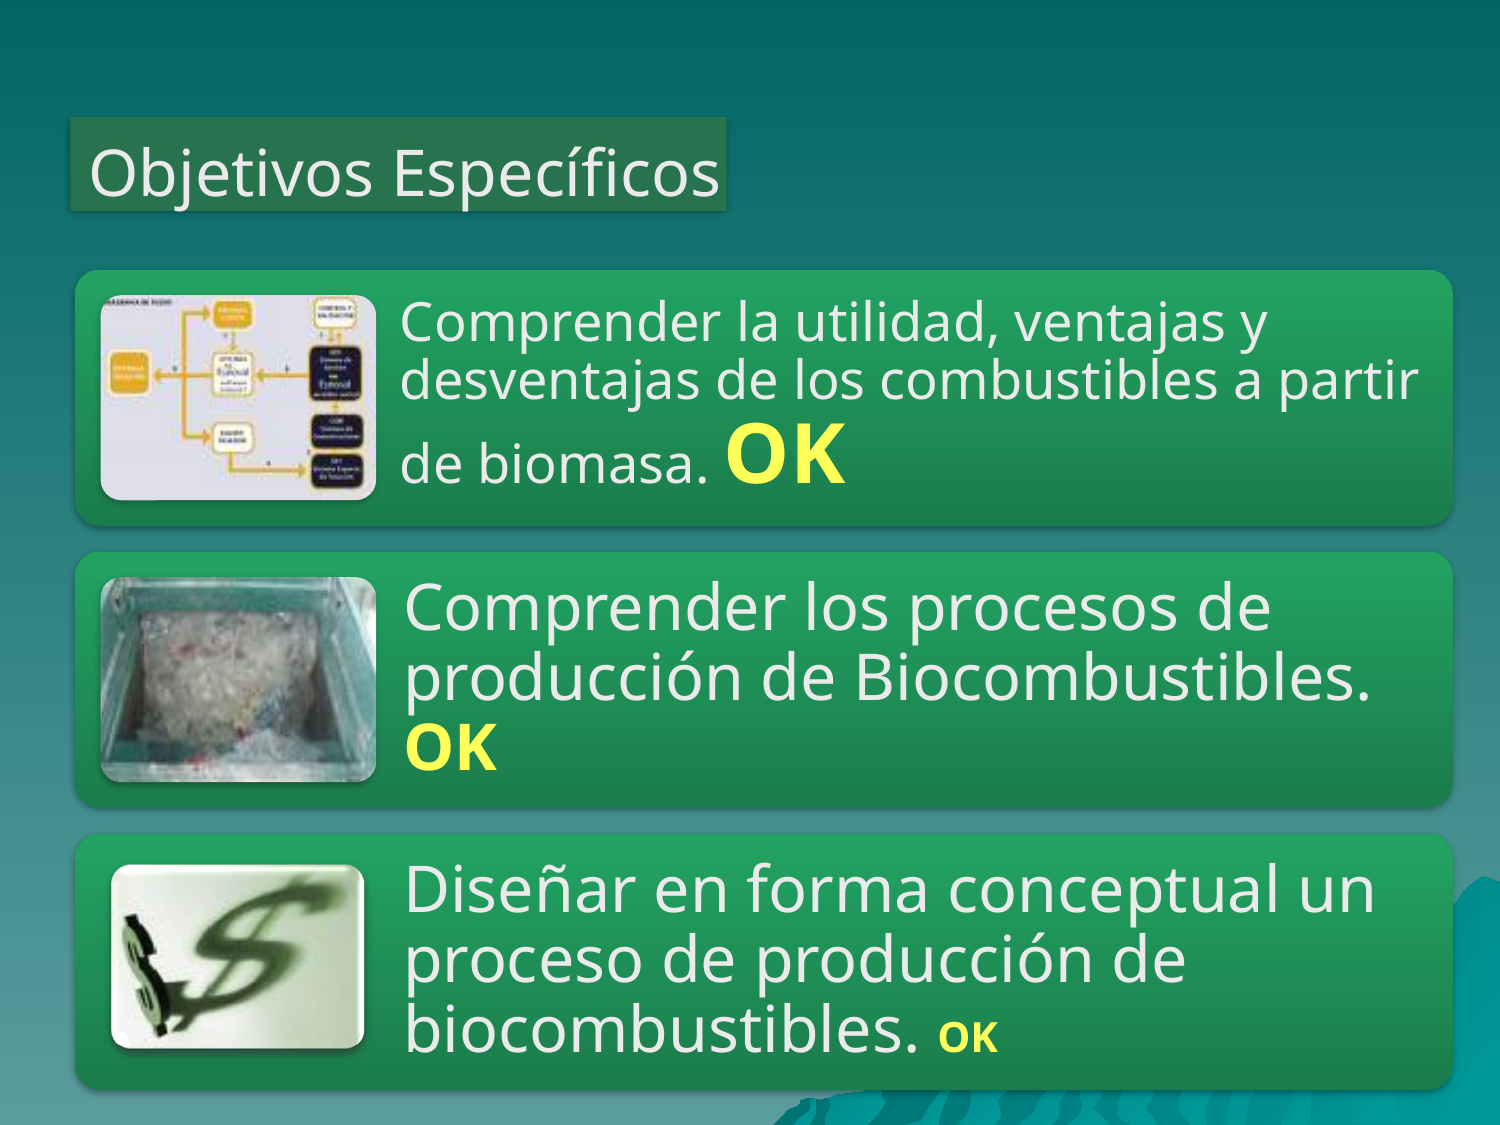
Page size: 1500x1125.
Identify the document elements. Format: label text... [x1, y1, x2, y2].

text_box Objetivos Específicos [70, 117, 727, 211]
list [74, 269, 1454, 1091]
